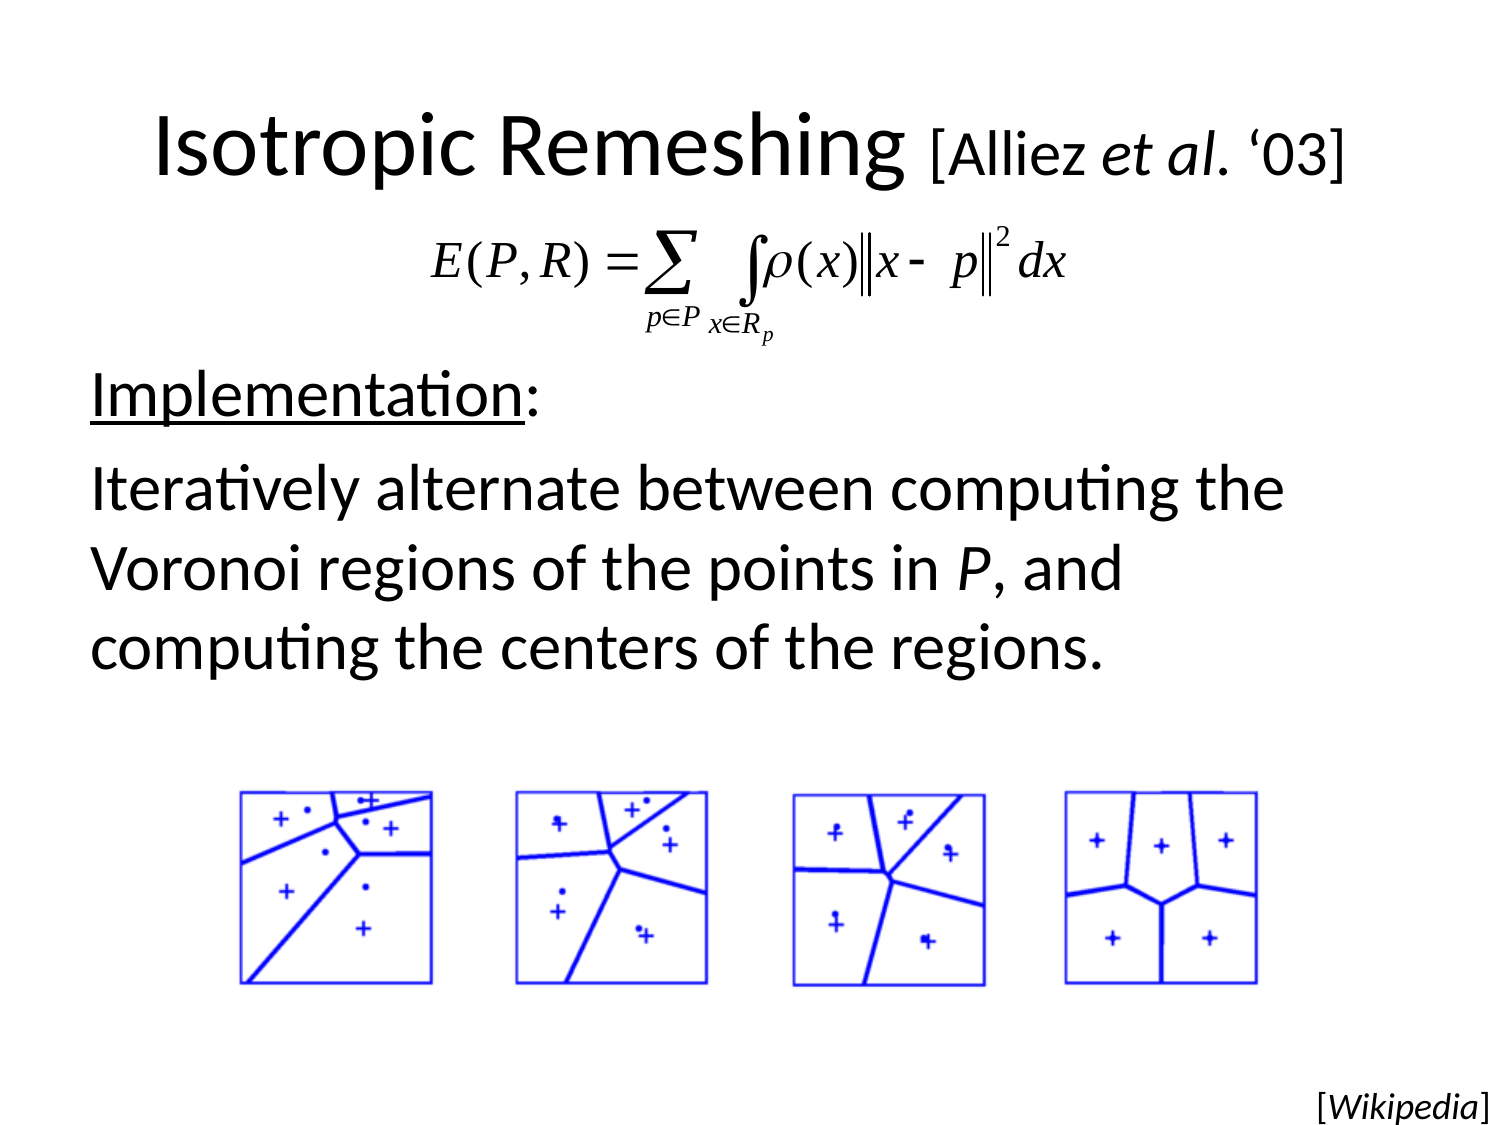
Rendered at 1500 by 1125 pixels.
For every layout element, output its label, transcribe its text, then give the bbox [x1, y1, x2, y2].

picture [174, 774, 1313, 1012]
list Implementation: Iteratively alternate between computing the Voronoi regions of the points in P, and computing the centers of the regions. [75, 262, 1425, 1125]
text_box [Wikipedia] [1300, 1074, 1500, 1125]
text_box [421, 212, 1076, 356]
title Isotropic Remeshing [Alliez et al. ‘03] [75, 45, 1425, 233]
